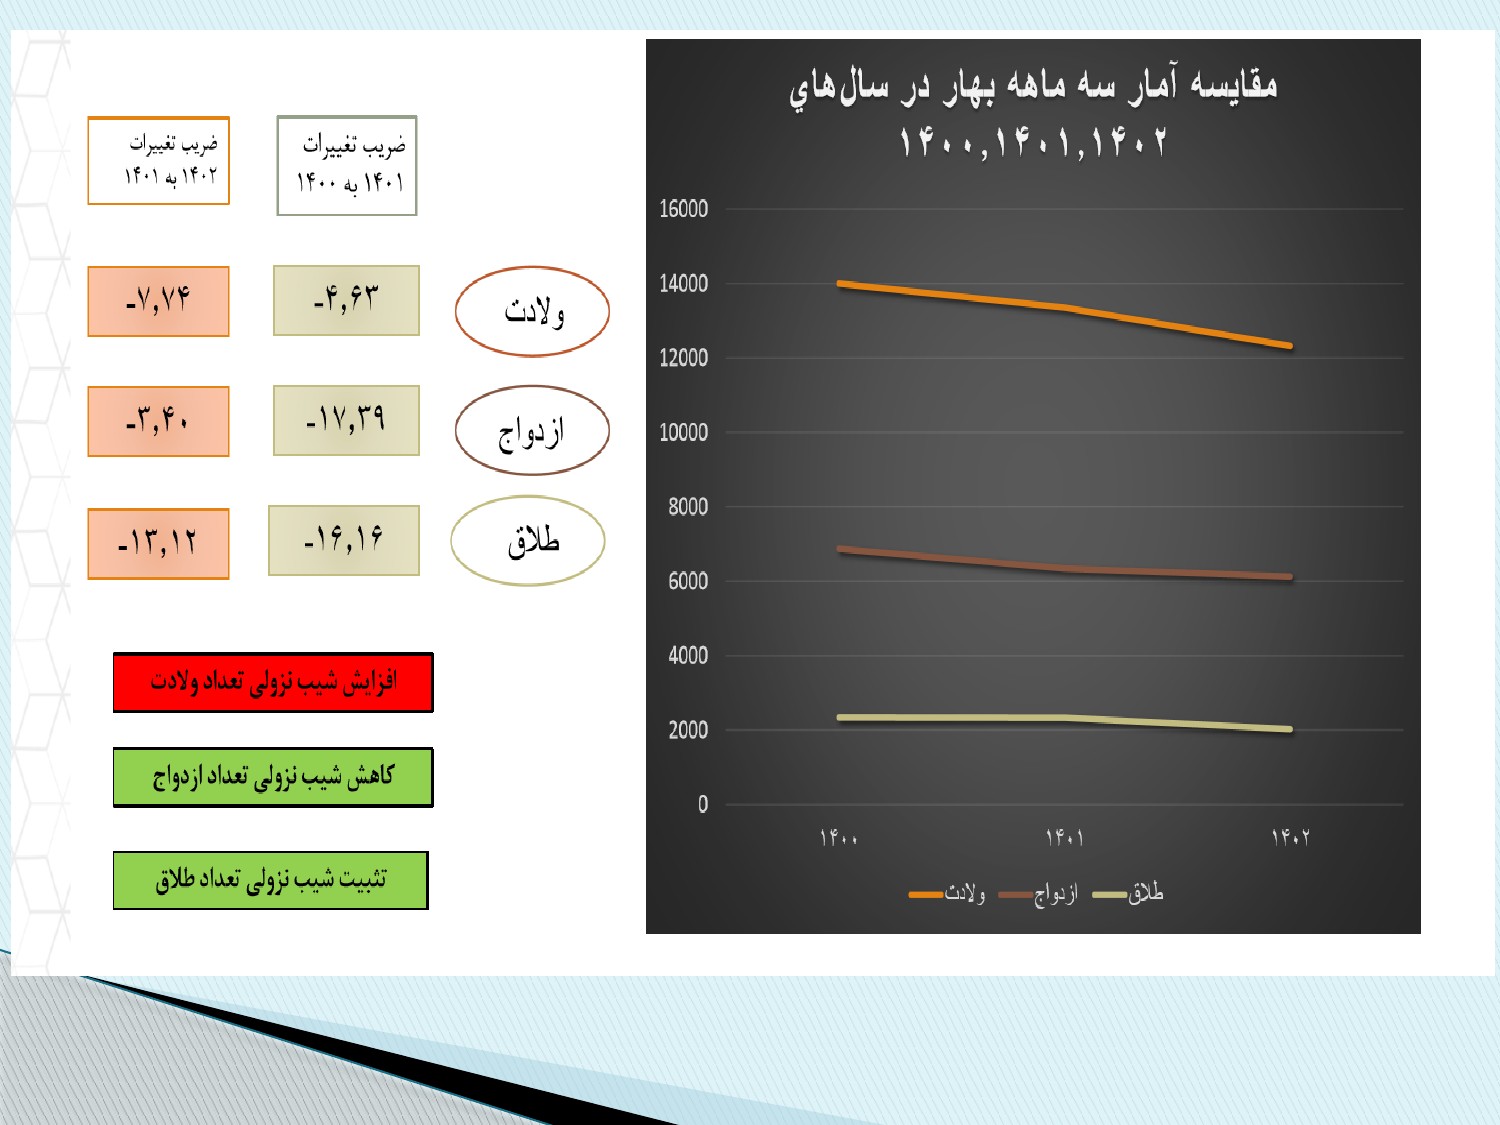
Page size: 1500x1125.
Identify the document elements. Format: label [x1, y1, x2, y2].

picture [11, 30, 1495, 977]
